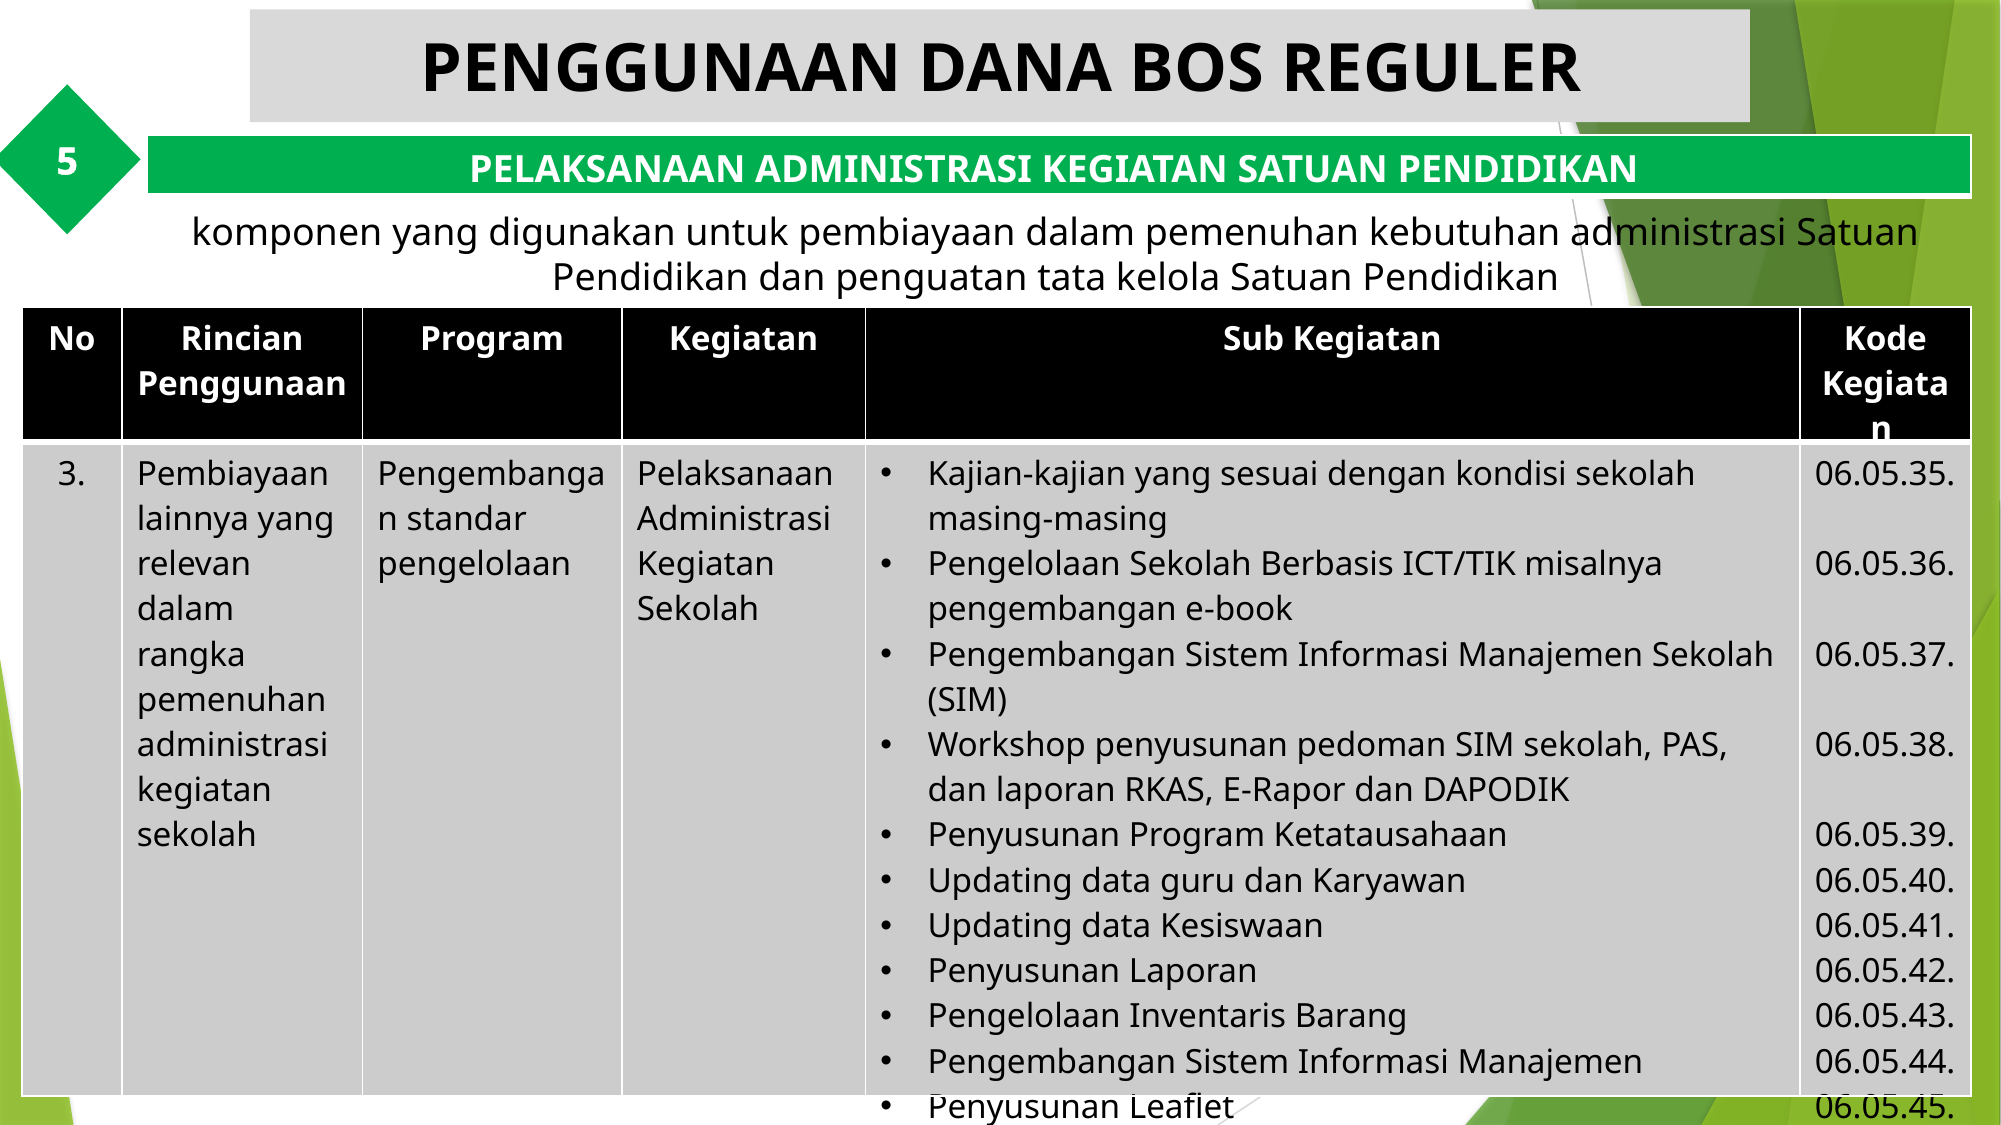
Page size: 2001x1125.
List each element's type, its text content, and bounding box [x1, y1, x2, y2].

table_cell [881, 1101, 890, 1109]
table_header Sub Kegiatan [866, 308, 1799, 439]
table_header PELAKSANAAN ADMINISTRASI KEGIATAN SATUAN PENDIDIKAN [148, 136, 1970, 193]
table_cell Pembiayaan lainnya yang relevan dalam rangka pemenuhan administrasi kegiatan sekolah [123, 445, 362, 1095]
text_box 5 [0, 82, 142, 236]
table_cell Kajian-kajian yang sesuai dengan kondisi sekolah masing-masing Pengelolaan Sekolah Berbasis ICT/TIK misalnya pengembangan e-book Pengembangan Sistem Informasi Manajemen Sekolah (SIM) Workshop penyusunan pedoman SIM sekolah, PAS, dan laporan RKAS, E-Rapor dan DAPODIK Penyusunan Program Ketatausahaan Updating data guru dan Karyawan Updating data Kesiswaan Penyusunan Laporan Pengelolaan Inventaris Barang Pengembangan Sistem Informasi Manajemen Penyusunan Leaflet Sosialisasi Kebijakan-Kebijakan [866, 445, 1799, 1095]
table_header Kode Kegiatan [1801, 308, 1970, 439]
table_header Kegiatan [623, 308, 865, 439]
text_box [248, 8, 1751, 124]
table_cell Pengembangan standar pengelolaan [363, 445, 621, 1095]
table_cell 3. [23, 445, 121, 1095]
table_header No [23, 308, 121, 439]
table_cell Pelaksanaan Administrasi Kegiatan Sekolah [623, 445, 865, 1095]
text_box komponen yang digunakan untuk pembiayaan dalam pemenuhan kebutuhan administrasi Satuan Pendidikan dan penguatan tata kelola Satuan Pendidikan [140, 200, 1972, 306]
table_header Rincian Penggunaan [123, 308, 362, 439]
table_cell 06.05.35. 06.05.36. 06.05.37. 06.05.38. 06.05.39. 06.05.40. 06.05.41. 06.05.42. 06.05.43. 06.05.44. 06.05.45. 06.05.46. [1801, 445, 1970, 1095]
table_header Program [363, 308, 621, 439]
text_box PENGGUNAAN DANA BOS REGULER [252, 17, 1750, 113]
